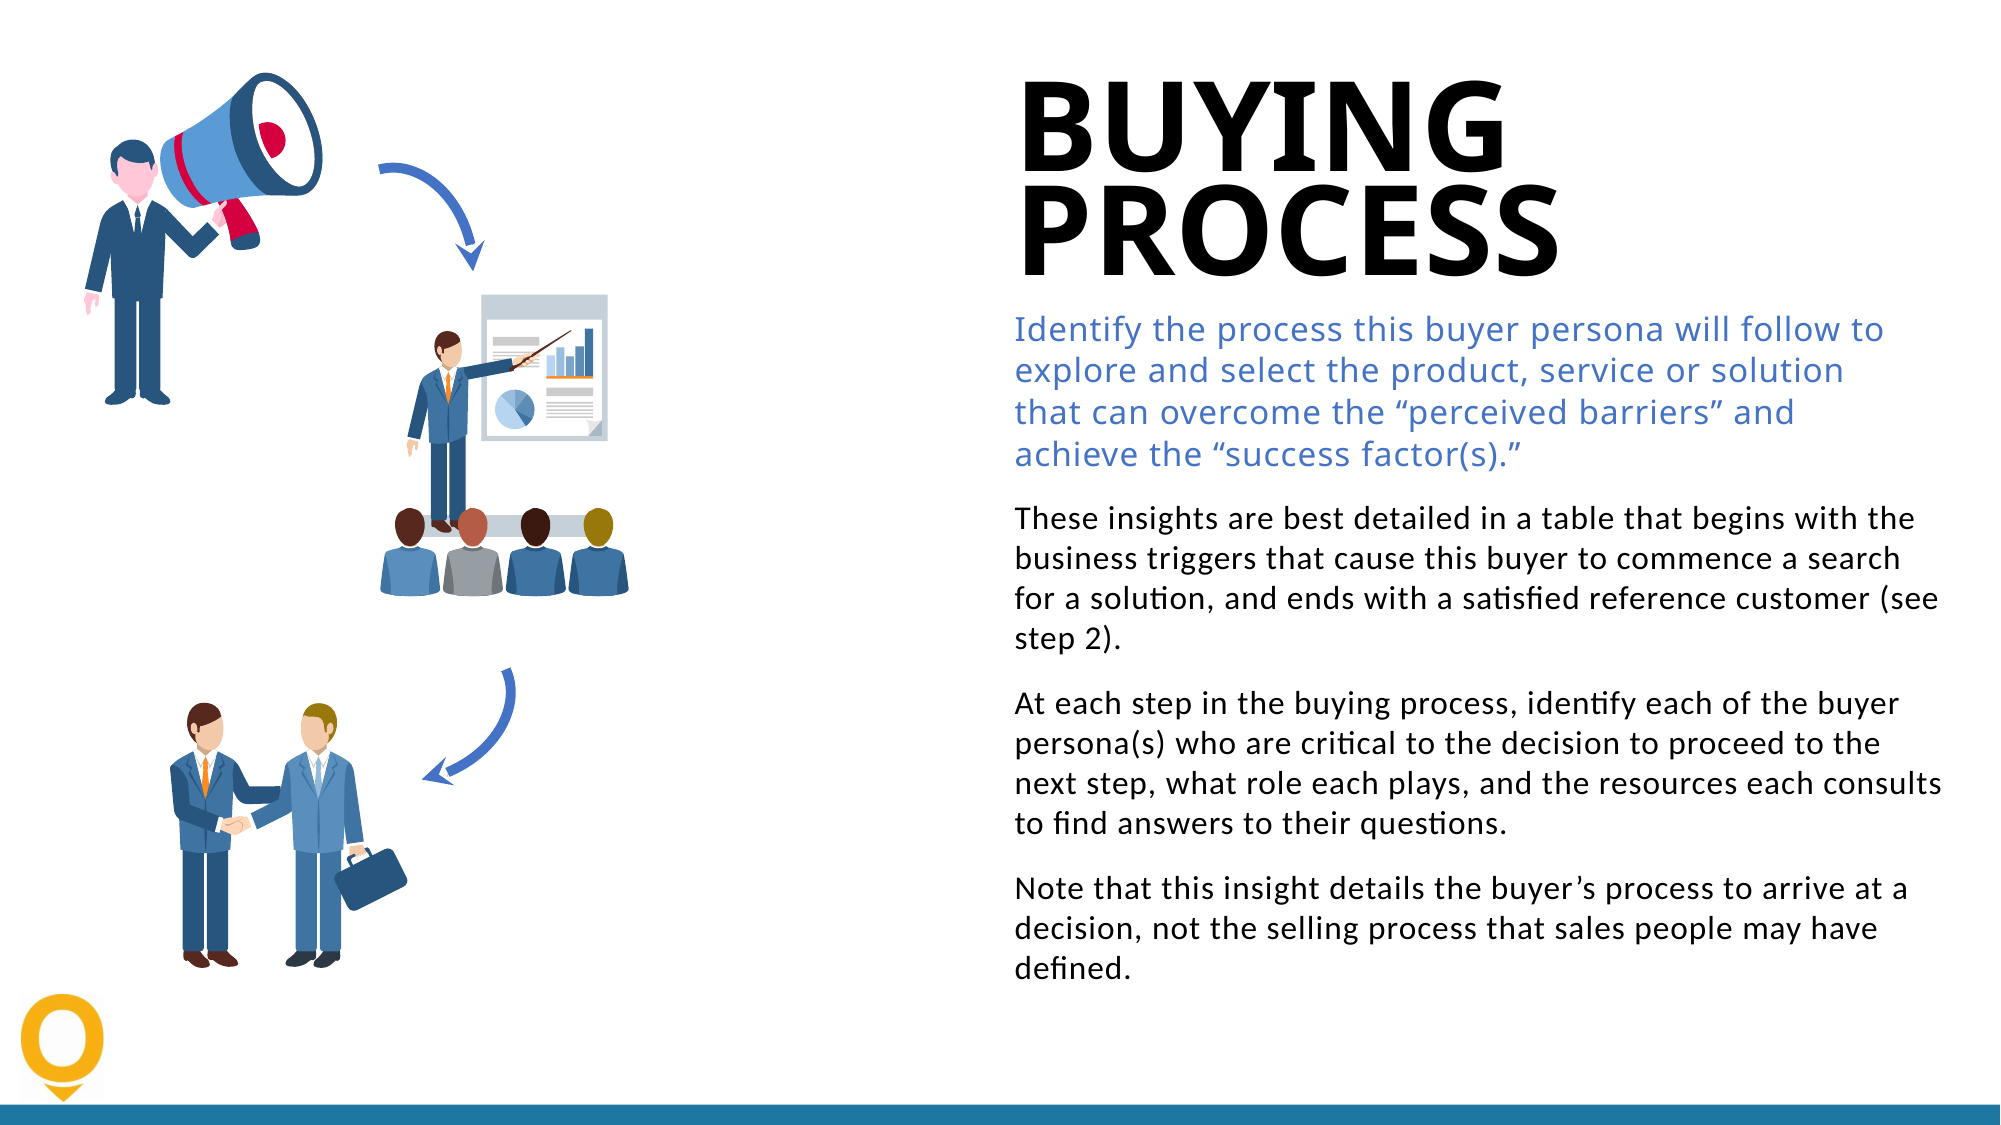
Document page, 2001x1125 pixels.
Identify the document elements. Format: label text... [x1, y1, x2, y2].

text_box These insights are best detailed in a table that begins with the business triggers that cause this buyer to commence a search for a solution, and ends with a satisfied reference customer (see step 2). At each step in the buying process, identify each of the buyer persona(s) who are critical to the decision to proceed to the next step, what role each plays, and the resources each consults to find answers to their questions. Note that this insight details the buyer’s process to arrive at a decision, not the selling process that sales people may have defined. [999, 489, 1963, 556]
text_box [379, 294, 629, 597]
text_box BUYING PROCESS [999, 84, 1781, 152]
picture [21, 994, 104, 1102]
text_box Identify the process this buyer persona will follow to explore and select the product, service or solution that can overcome the “perceived barriers” and achieve the “success factor(s).” [999, 298, 1938, 365]
text_box [421, 669, 512, 783]
text_box [379, 167, 479, 272]
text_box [168, 695, 409, 968]
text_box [82, 71, 329, 406]
